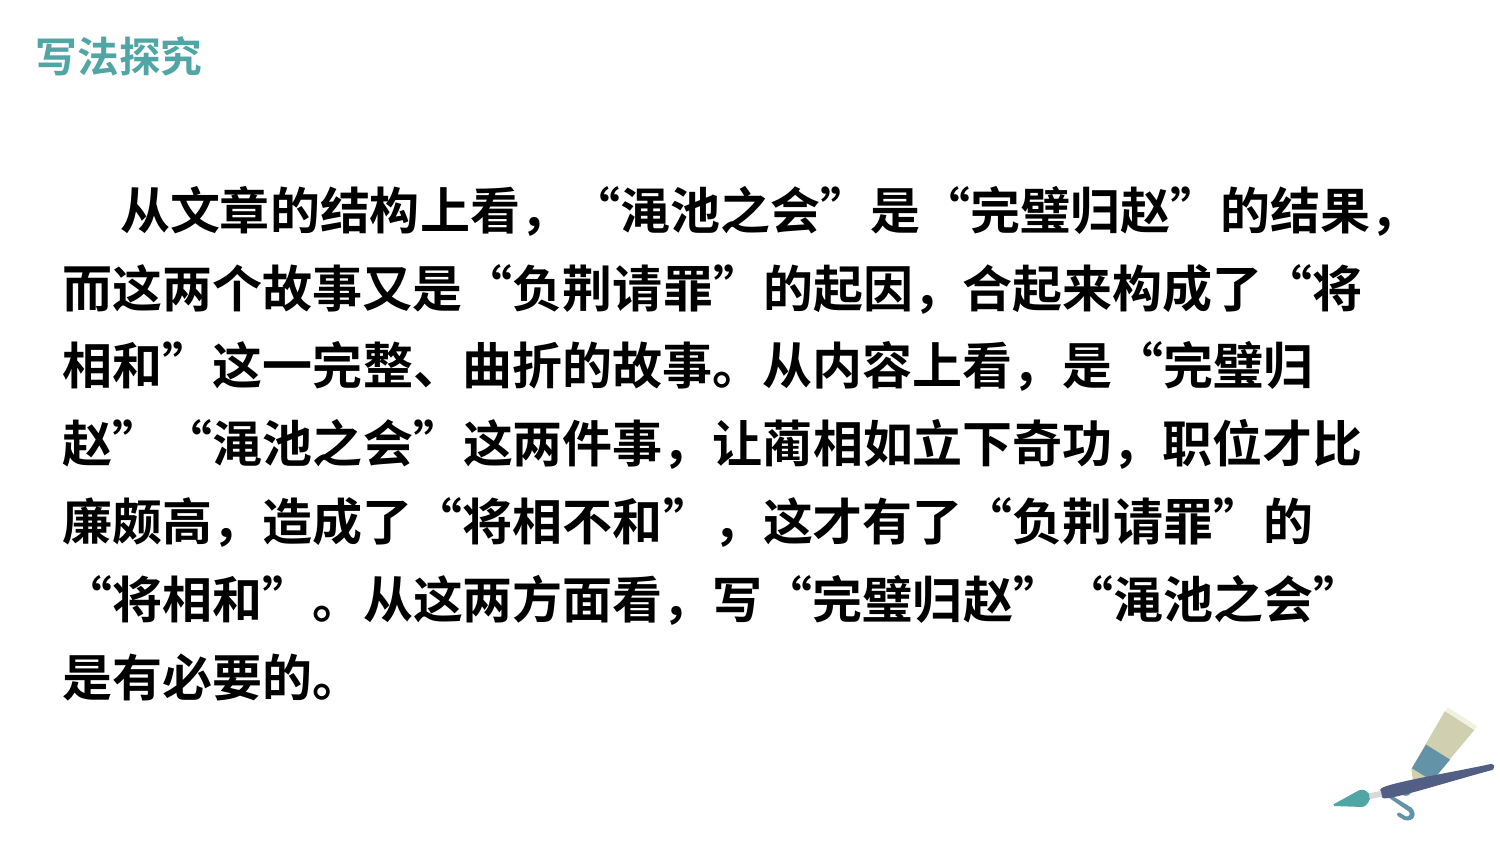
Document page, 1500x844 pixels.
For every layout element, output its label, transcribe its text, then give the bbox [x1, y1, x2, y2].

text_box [1358, 708, 1481, 844]
text_box 从文章的结构上看，“渑池之会”是“完璧归赵”的结果，而这两个故事又是“负荆请罪”的起因，合起来构成了“将相和”这一完整、曲折的故事。从内容上看，是“完璧归赵”“渑池之会”这两件事，让蔺相如立下奇功，职位才比廉颇高，造成了“将相不和”，这才有了“负荆请罪”的“将相和”。从这两方面看，写“完璧归赵”“渑池之会”是有必要的。 [51, 155, 1402, 713]
text_box 写法探究 [24, 25, 261, 87]
